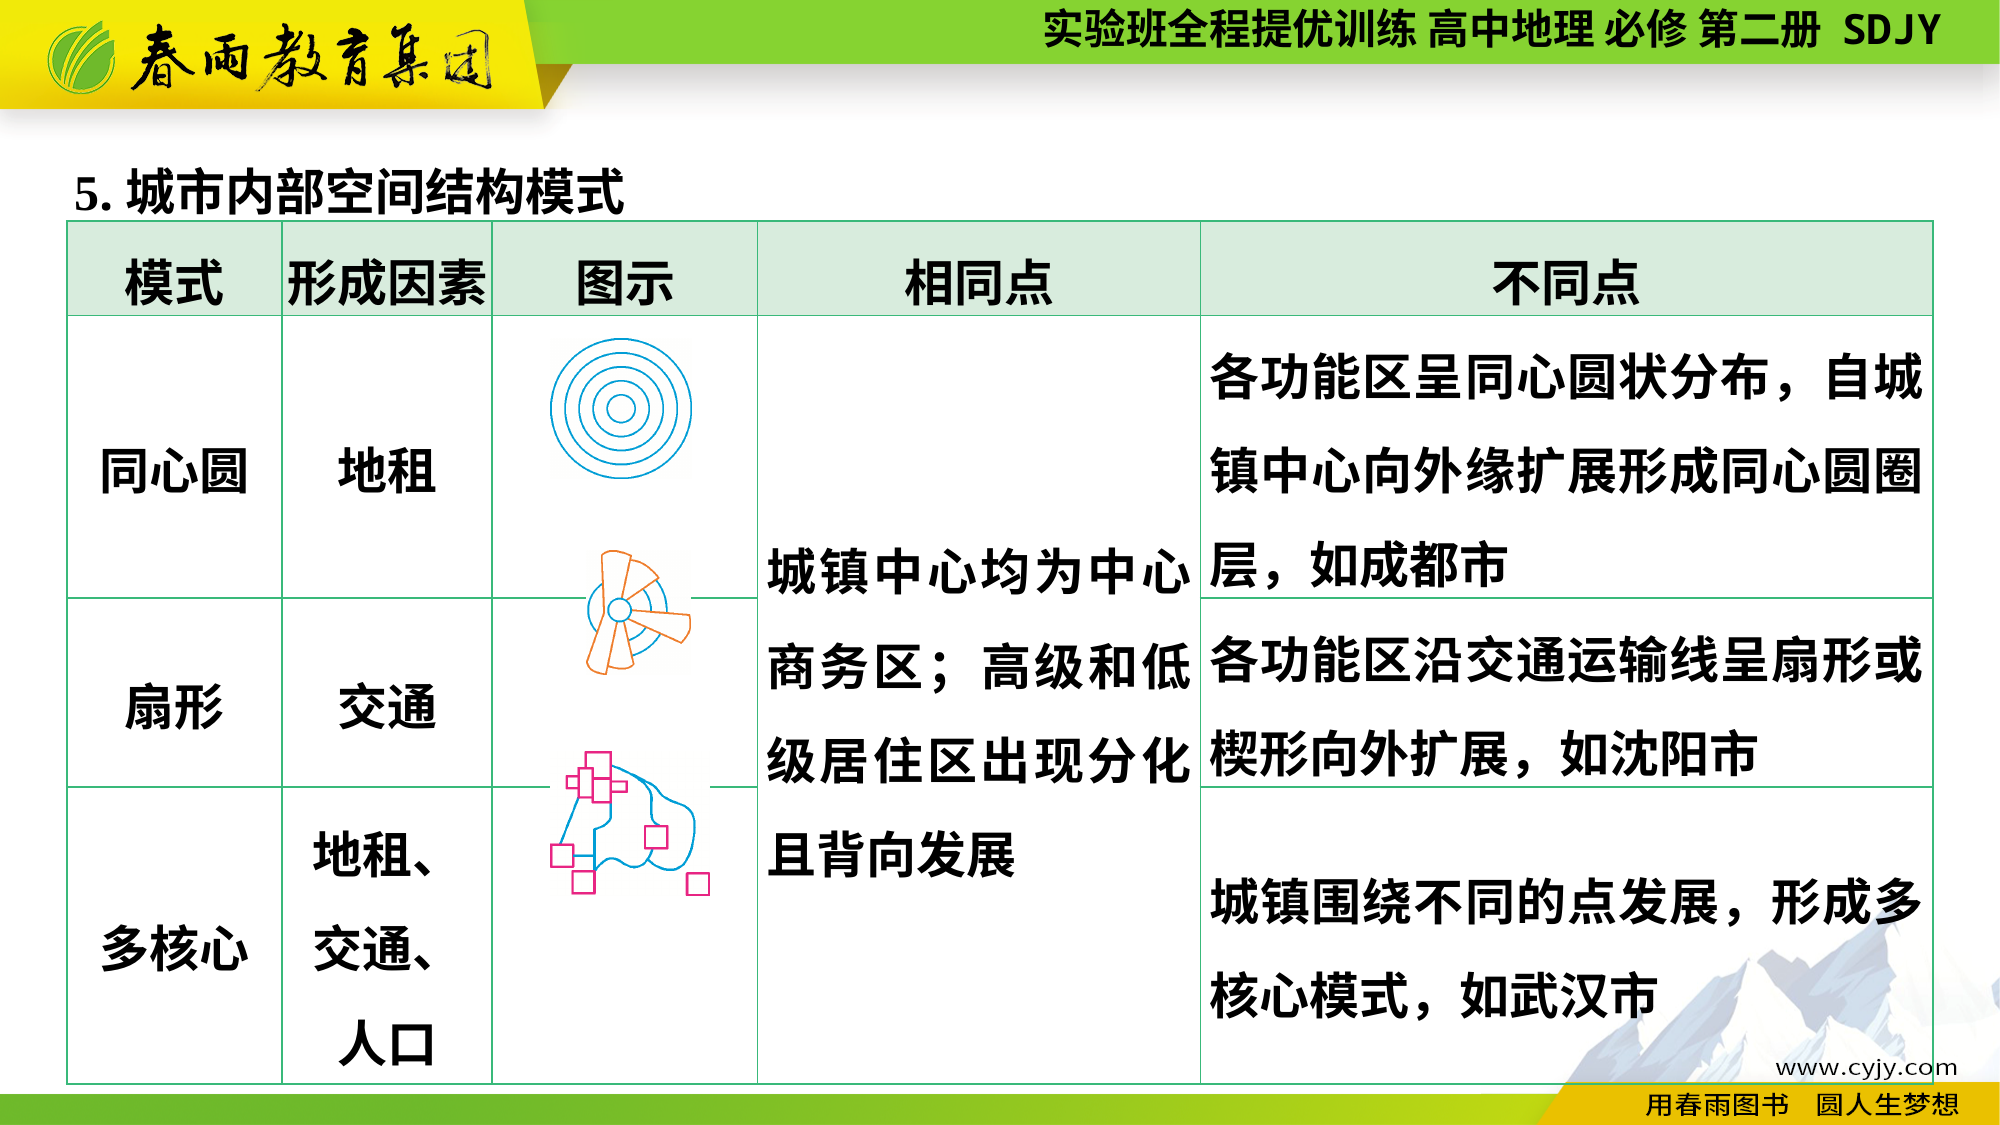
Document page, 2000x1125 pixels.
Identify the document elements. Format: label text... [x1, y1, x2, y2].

table_header 形成因素 [283, 222, 491, 315]
table_cell 城镇围绕不同的点发展，形成多核心模式，如武汉市 [1201, 788, 1932, 1083]
table_cell 城镇中心均为中心商务区；高级和低级居住区出现分化且背向发展 [758, 316, 1200, 1083]
list 5.城市内部空间结构模式 [59, 122, 1944, 217]
table_cell 地租 [283, 316, 491, 597]
table_cell 各功能区沿交通运输线呈扇形或楔形向外扩展，如沈阳市 [1201, 599, 1932, 786]
table_cell [493, 316, 757, 597]
table_header 不同点 [1201, 222, 1932, 315]
table_cell 交通 [283, 599, 491, 786]
table_header 模式 [68, 222, 281, 315]
table_header 相同点 [758, 222, 1200, 315]
table_cell 多核心 [68, 788, 281, 1083]
picture [0, 0, 2000, 1125]
table_cell 地租、交通、人口 [283, 788, 491, 1083]
table_cell [493, 599, 757, 786]
table_cell 扇形 [68, 599, 281, 786]
table_header 图示 [493, 222, 757, 315]
table_cell 各功能区呈同心圆状分布，自城镇中心向外缘扩展形成同心圆圈层，如成都市 [1201, 316, 1932, 597]
table_cell [493, 788, 757, 1083]
table_cell 同心圆 [68, 316, 281, 597]
